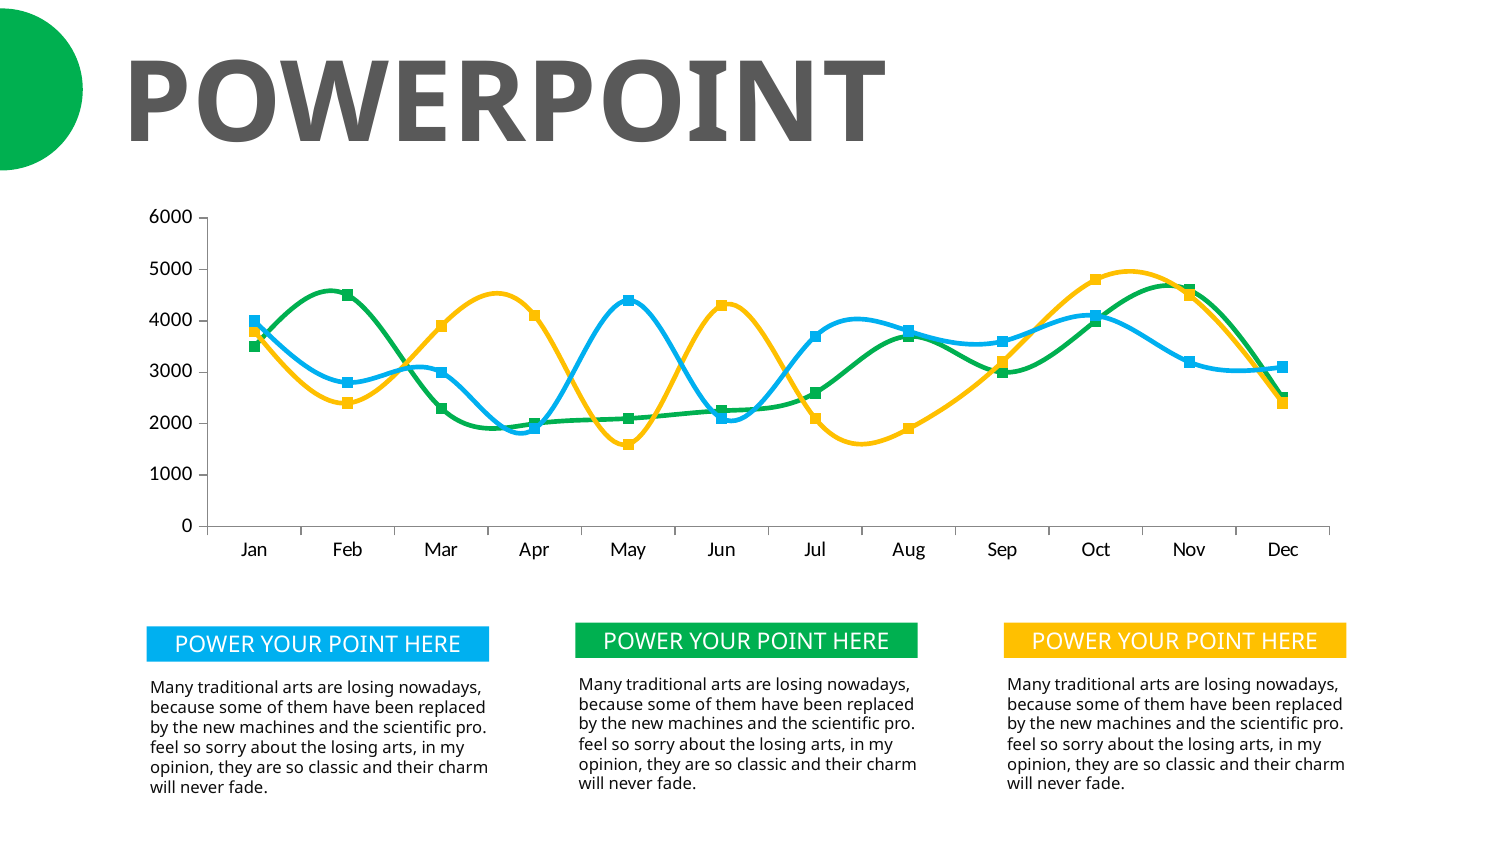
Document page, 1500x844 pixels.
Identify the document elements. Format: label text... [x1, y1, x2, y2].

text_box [558, 618, 940, 803]
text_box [130, 622, 511, 807]
chart [117, 197, 1377, 620]
text_box POWERPOINT [106, 21, 903, 171]
text_box [0, 6, 85, 173]
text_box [987, 618, 1368, 803]
